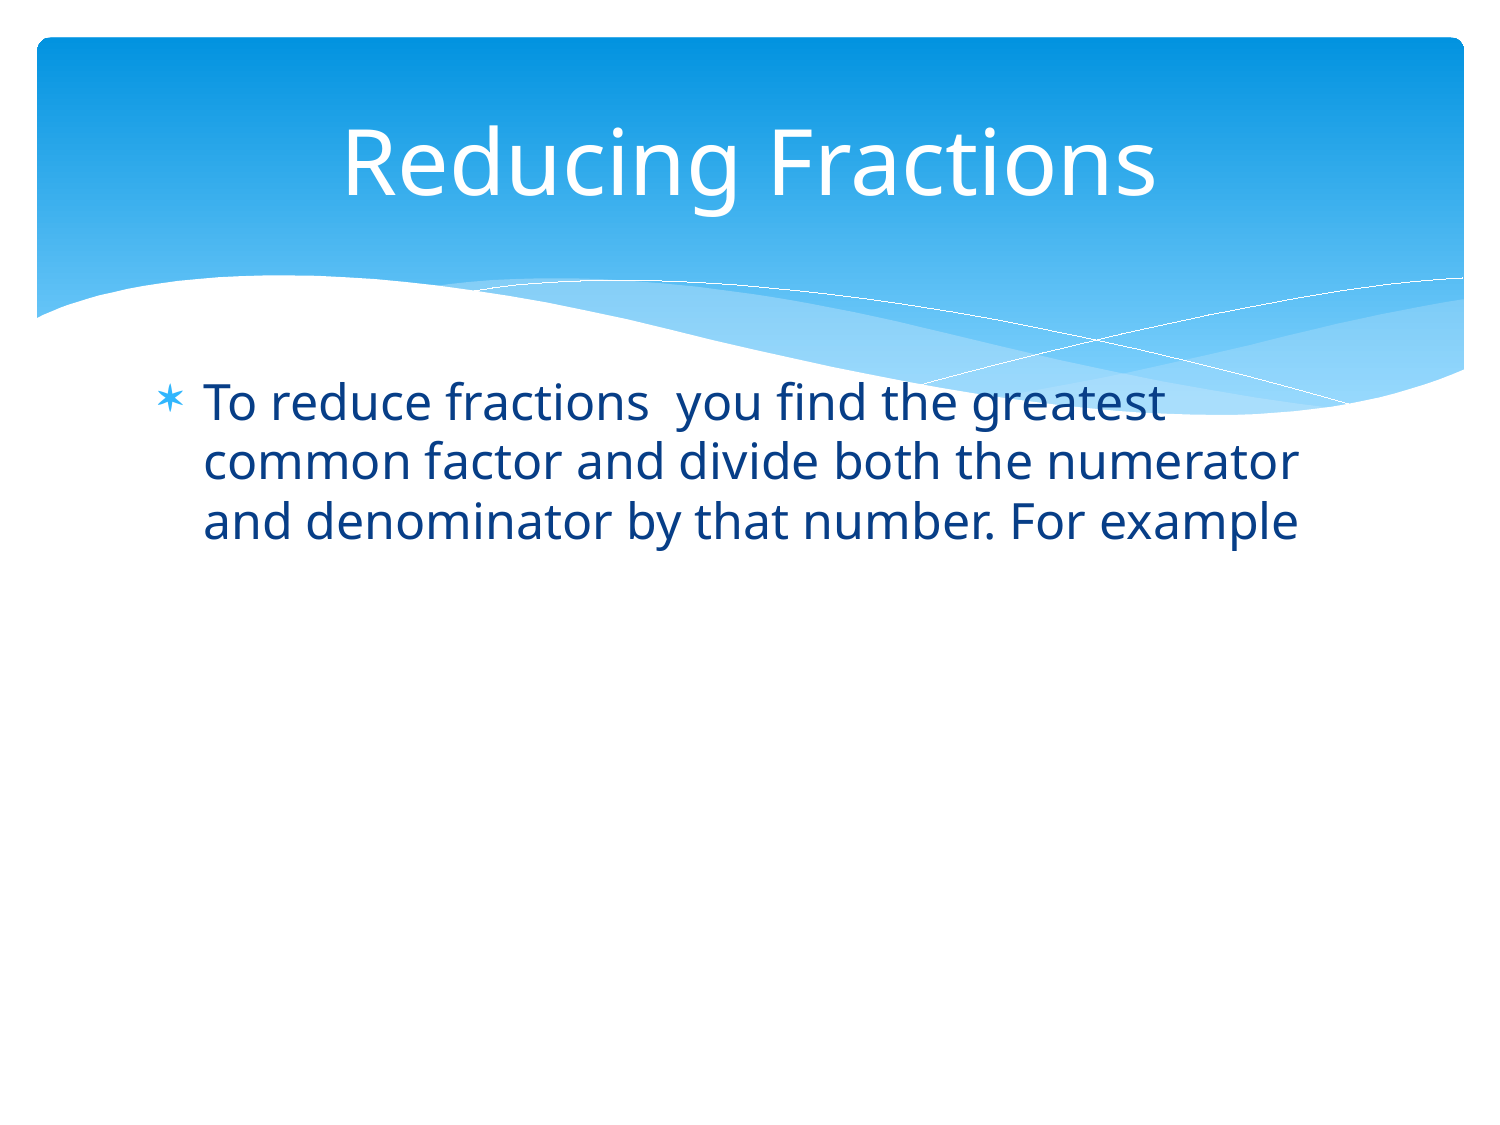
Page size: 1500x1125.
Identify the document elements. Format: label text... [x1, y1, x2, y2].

list To reduce fractions you find the greatest common factor and divide both the numerator and denominator by that number. For example [143, 362, 1359, 1063]
title Reducing Fractions [75, 55, 1425, 261]
